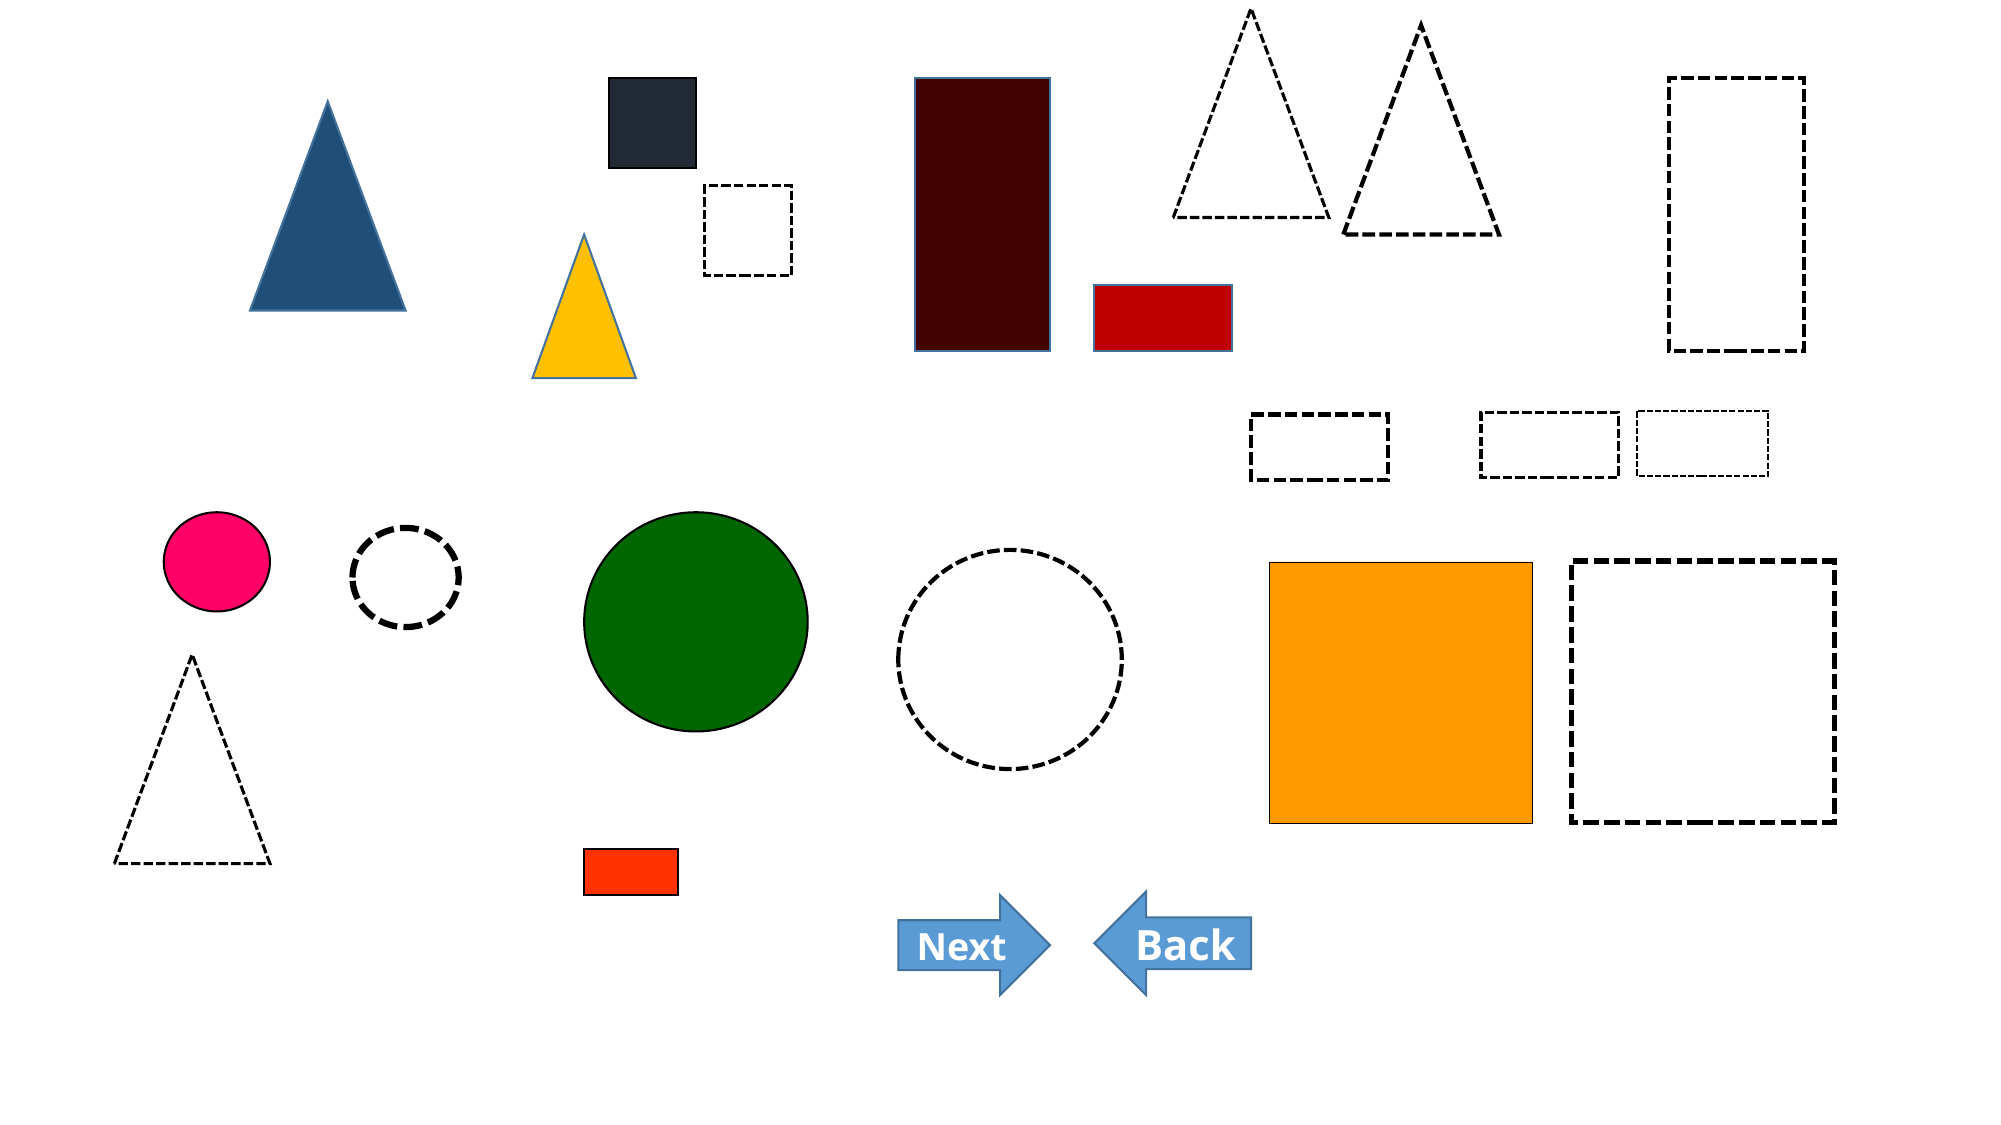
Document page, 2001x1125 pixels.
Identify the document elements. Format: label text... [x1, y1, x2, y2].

text_box [1250, 413, 1389, 481]
text_box [1093, 284, 1233, 352]
text_box [1268, 561, 1533, 825]
text_box [1636, 410, 1769, 477]
text_box [530, 231, 638, 380]
text_box [583, 848, 679, 896]
text_box [914, 77, 1051, 352]
text_box [1342, 24, 1500, 236]
text_box [1172, 8, 1330, 219]
text_box [704, 185, 792, 277]
text_box [248, 98, 408, 312]
text_box [113, 654, 271, 865]
text_box [1480, 411, 1619, 479]
text_box [608, 77, 697, 169]
text_box [897, 548, 1123, 771]
text_box Back [1092, 889, 1253, 998]
text_box [1570, 560, 1835, 824]
text_box [583, 511, 809, 733]
text_box [1668, 77, 1805, 352]
text_box [162, 511, 271, 613]
text_box [351, 526, 460, 629]
text_box Next [897, 892, 1052, 998]
